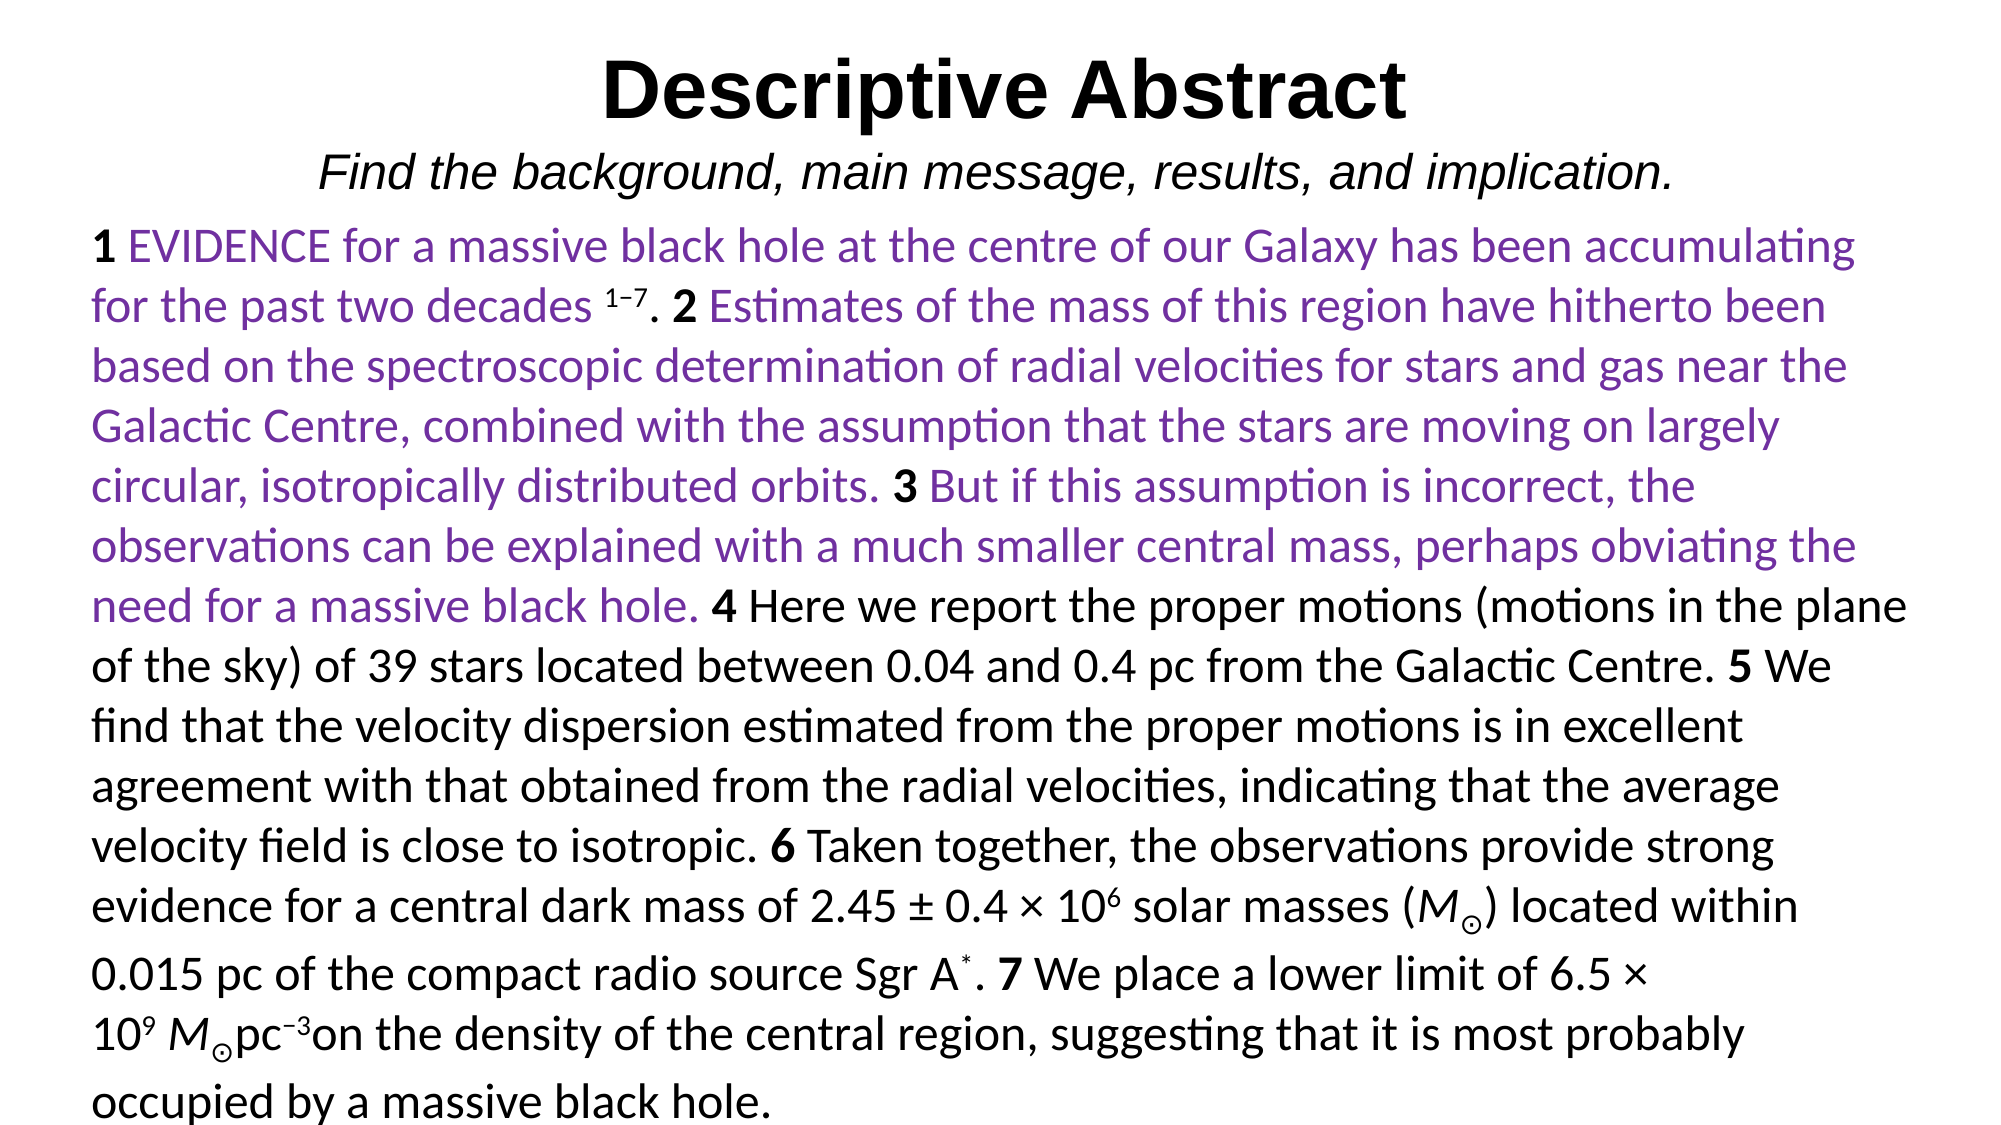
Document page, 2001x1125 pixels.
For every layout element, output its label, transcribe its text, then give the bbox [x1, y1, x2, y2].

text_box Descriptive Abstract [117, 39, 1891, 144]
text_box 1 EVIDENCE for a massive black hole at the centre of our Galaxy has been accumulating for the past two decades 1−7. 2 Estimates of the mass of this region have hitherto been based on the spectroscopic determination of radial velocities for stars and gas near the Galactic Centre, combined with the assumption that the stars are moving on largely circular, isotropically distributed orbits. 3 But if this assumption is incorrect, the observations can be explained with a much smaller central mass, perhaps obviating the need for a massive black hole. 4 Here we report the proper motions (motions in the plane of the sky) of 39 stars located between 0.04 and 0.4 pc from the Galactic Centre. 5 We find that the velocity dispersion estimated from the proper motions is in excellent agreement with that obtained from the radial velocities, indicating that the average velocity field is close to isotropic. 6 Taken together, the observations provide strong evidence for a central dark mass of 2.45 ± 0.4 × 106 solar masses (M⊙) located within 0.015 pc of the compact radio source Sgr A*. 7 We place a lower limit of 6.5 × 109 M⊙pc−3on the density of the central region, suggesting that it is most probably occupied by a massive black hole. [76, 204, 1930, 1125]
text_box Find the background, main message, results, and implication. [161, 132, 1847, 207]
